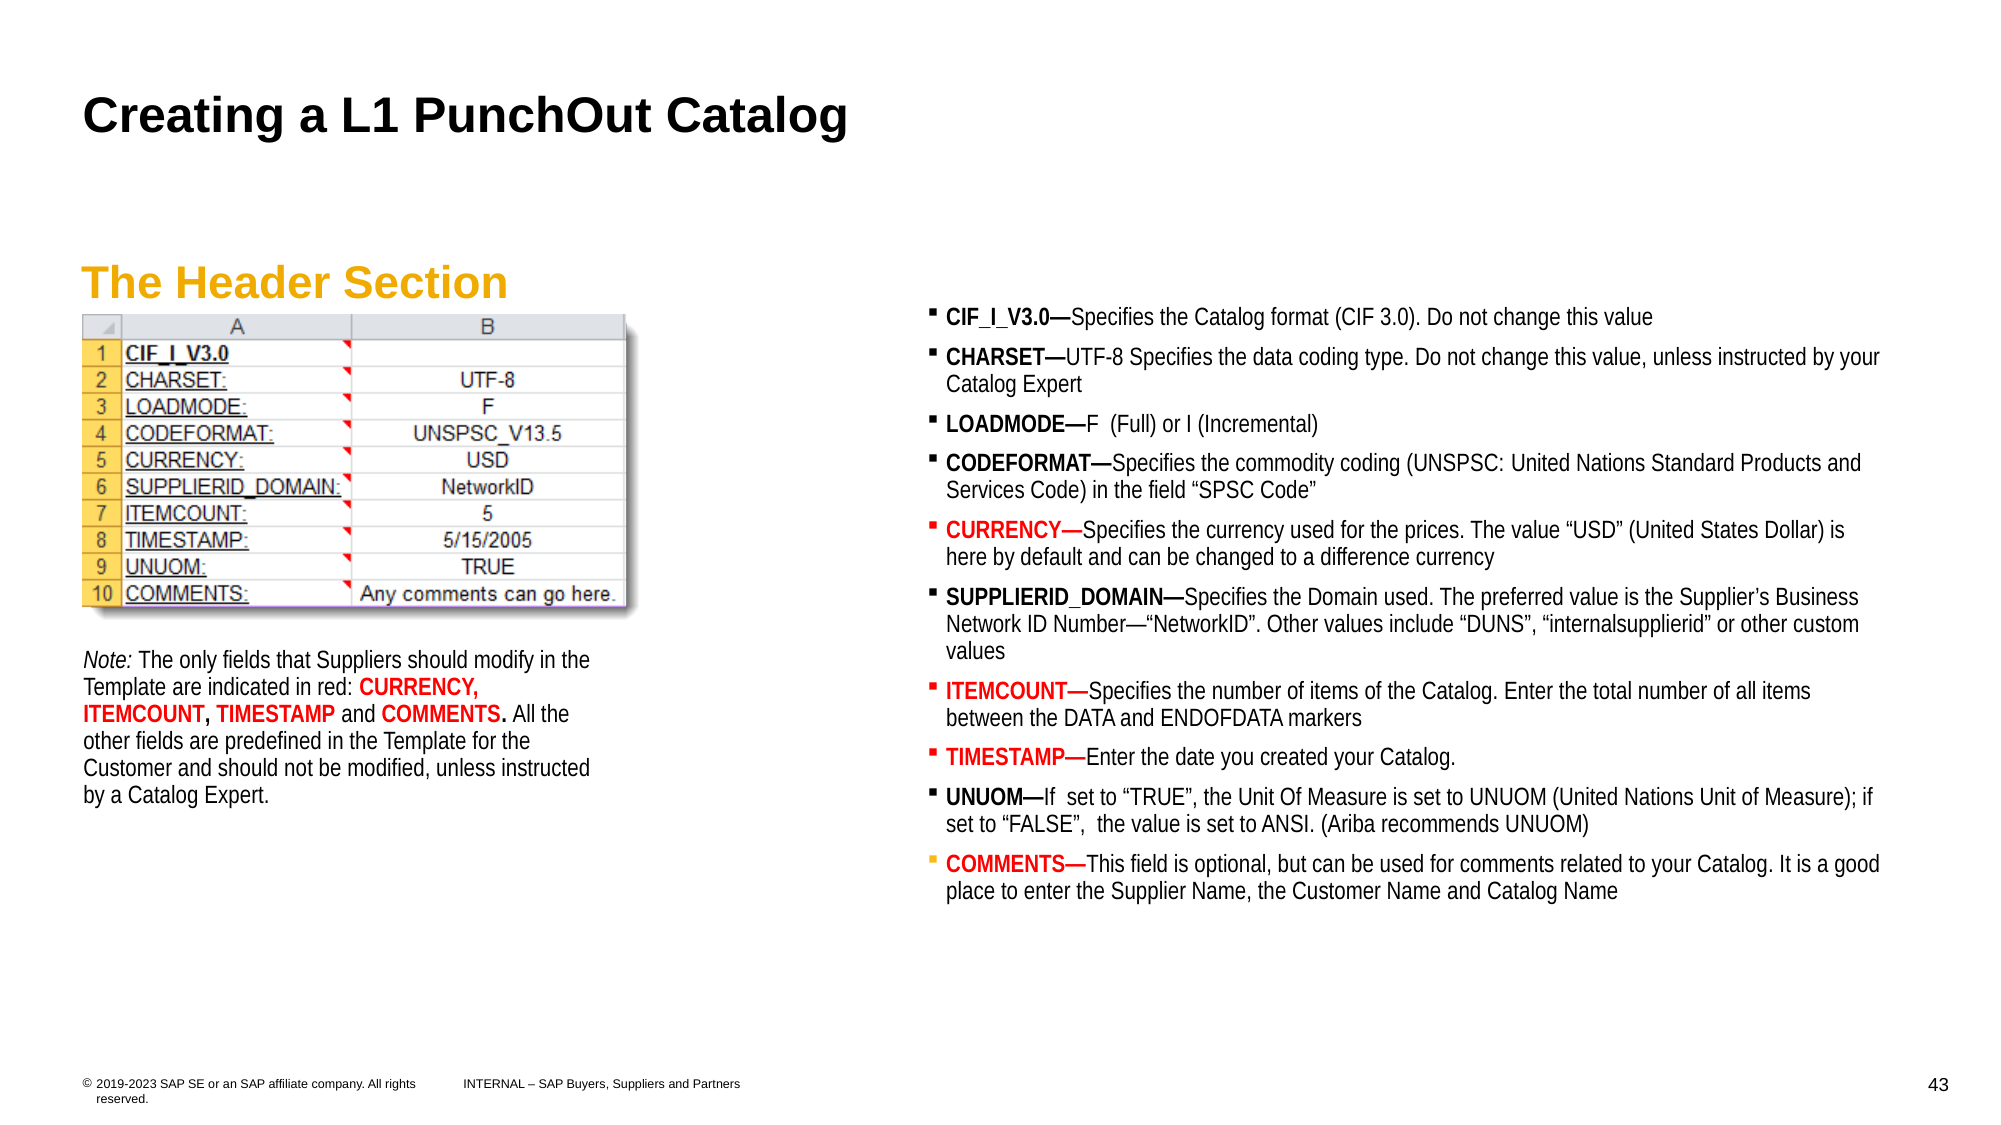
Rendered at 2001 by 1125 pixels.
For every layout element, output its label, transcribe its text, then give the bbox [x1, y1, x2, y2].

text_box The Header Section [66, 252, 1391, 537]
text_box CIF_I_V3.0—Specifies the Catalog format (CIF 3.0). Do not change this value CHARSET—UTF-8 Specifies the data coding type. Do not change this value, unless instructed by your Catalog Expert LOADMODE—F (Full) or I (Incremental) CODEFORMAT—Specifies the commodity coding (UNSPSC: United Nations Standard Products and Services Code) in the field “SPSC Code” CURRENCY—Specifies the currency used for the prices. The value “USD” (United States Dollar) is here by default and can be changed to a difference currency SUPPLIERID_DOMAIN—Specifies the Domain used. The preferred value is the Supplier’s Business Network ID Number—“NetworkID”. Other values include “DUNS”, “internalsupplierid” or other custom values ITEMCOUNT—Specifies the number of items of the Catalog. Enter the total number of all items between the DATA and ENDOFDATA markers TIMESTAMP—Enter the date you created your Catalog. UNUOM—If set to “TRUE”, the Unit Of Measure is set to UNUOM (United Nations Unit of Measure); if set to “FALSE”, the value is set to ANSI. (Ariba recommends UNUOM) COMMENTS—This field is optional, but can be used for comments related to your Catalog. It is a good place to enter the Supplier Name, the Customer Name and Catalog Name [912, 296, 1905, 952]
title Creating a L1 PunchOut Catalog [82, 82, 1918, 144]
text_box Note: The only fields that Suppliers should modify in the Template are indicated in red: CURRENCY, ITEMCOUNT, TIMESTAMP and COMMENTS. All the other fields are predefined in the Template for the Customer and should not be modified, unless instructed by a Catalog Expert. [83, 646, 594, 881]
picture [82, 314, 651, 631]
